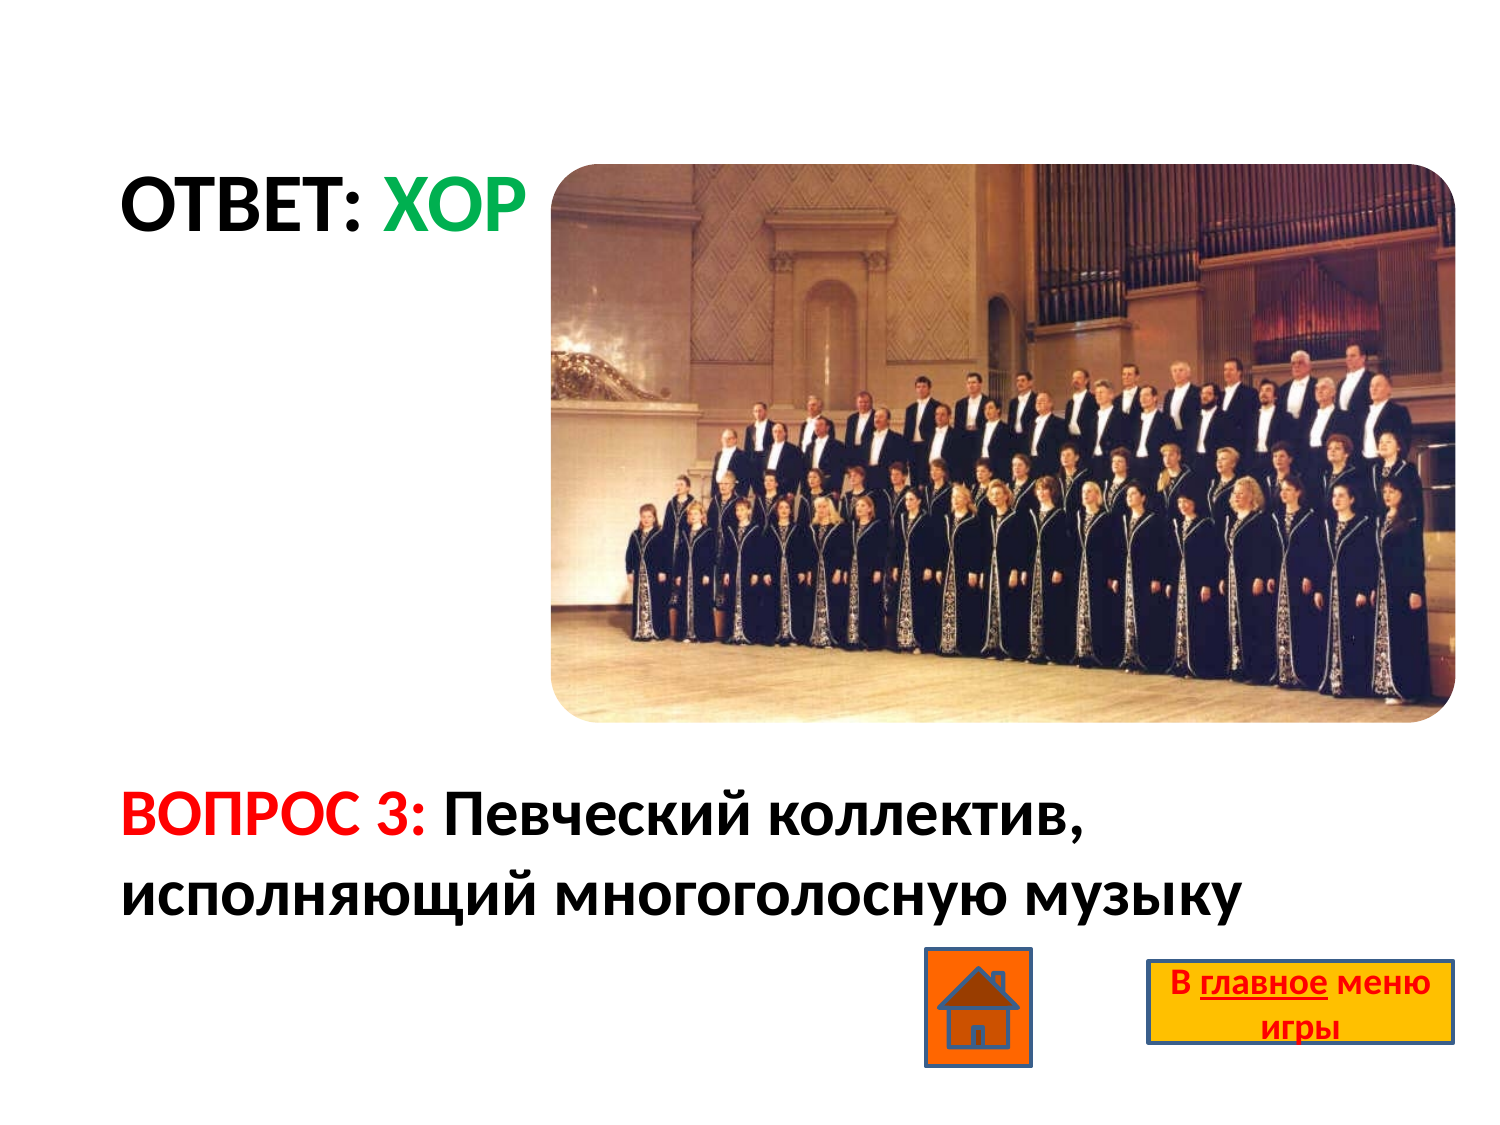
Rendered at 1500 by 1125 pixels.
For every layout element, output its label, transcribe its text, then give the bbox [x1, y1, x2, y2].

text_box [924, 947, 1033, 1068]
text_box ОТВЕТ: ХОР [105, 140, 727, 256]
picture [550, 163, 1456, 723]
text_box ВОПРОС 3: Певческий коллектив, исполняющий многоголосную музыку [105, 761, 1430, 937]
text_box В главное меню игры [1146, 959, 1455, 1045]
